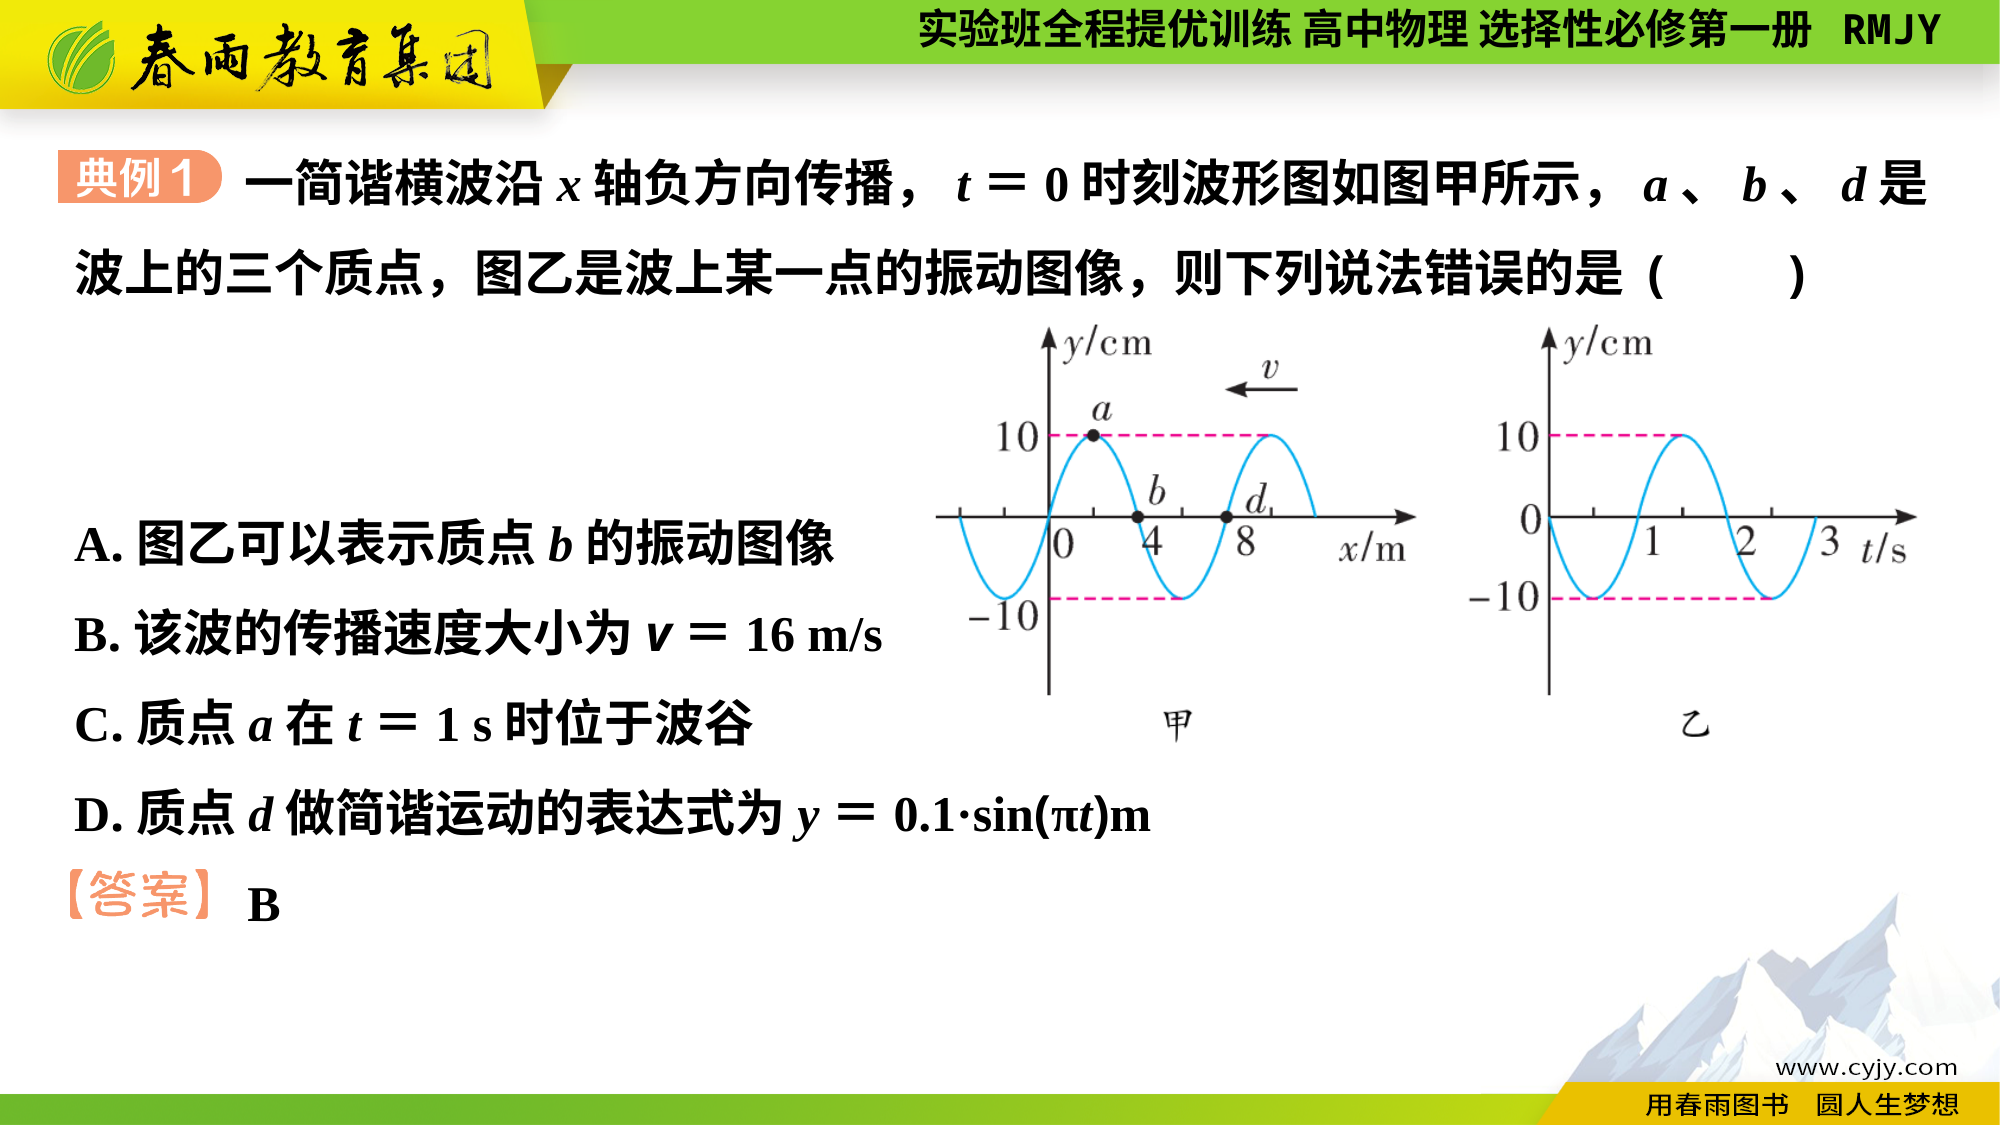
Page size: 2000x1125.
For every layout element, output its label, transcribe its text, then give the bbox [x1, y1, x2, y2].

picture [0, 0, 2000, 1125]
list 一简谐横波沿x轴负方向传播，t＝0时刻波形图如图甲所示，a、b、d是波上的三个质点，图乙是波上某一点的振动图像，则下列说法错误的是 ( ) A.图乙可以表示质点b的振动图像 B.该波的传播速度大小为v＝16 m/s C.质点a在t＝1 s时位于波谷 D.质点d做简谐运动的表达式为y＝0.1·sin(πt)m [59, 113, 1944, 856]
text_box B [232, 834, 296, 939]
